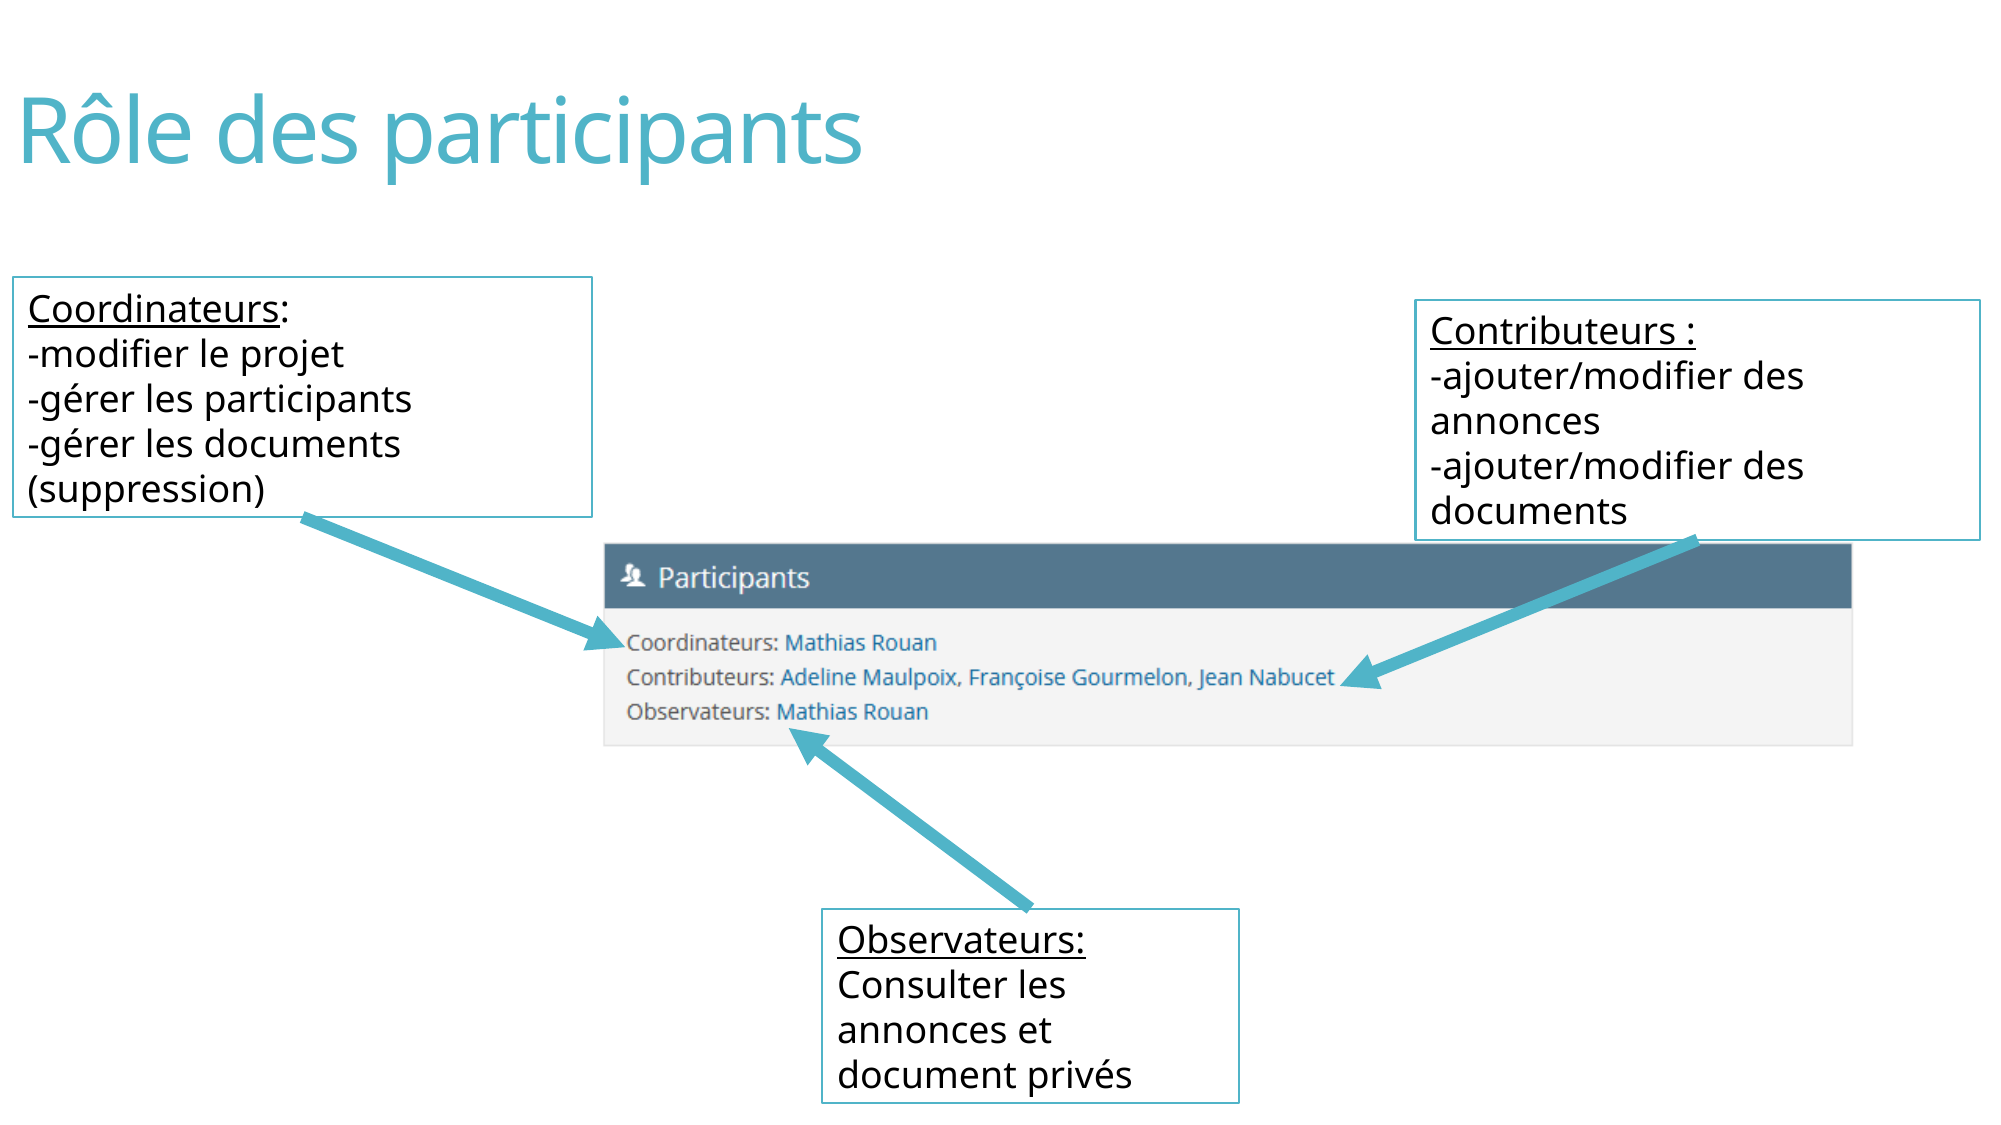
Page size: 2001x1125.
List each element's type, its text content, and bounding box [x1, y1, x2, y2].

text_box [788, 727, 1031, 909]
text_box Contributeurs : -ajouter/modifier des annonces -ajouter/modifier des documents [1414, 299, 1981, 541]
text_box Coordinateurs: -modifier le projet -gérer les participants -gérer les documents (suppression) [12, 276, 593, 518]
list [591, 527, 1869, 767]
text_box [1339, 451, 1698, 687]
title Rôle des participants [0, 0, 1768, 272]
text_box Observateurs: Consulter les annonces et document privés [821, 908, 1240, 1104]
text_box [301, 473, 626, 648]
